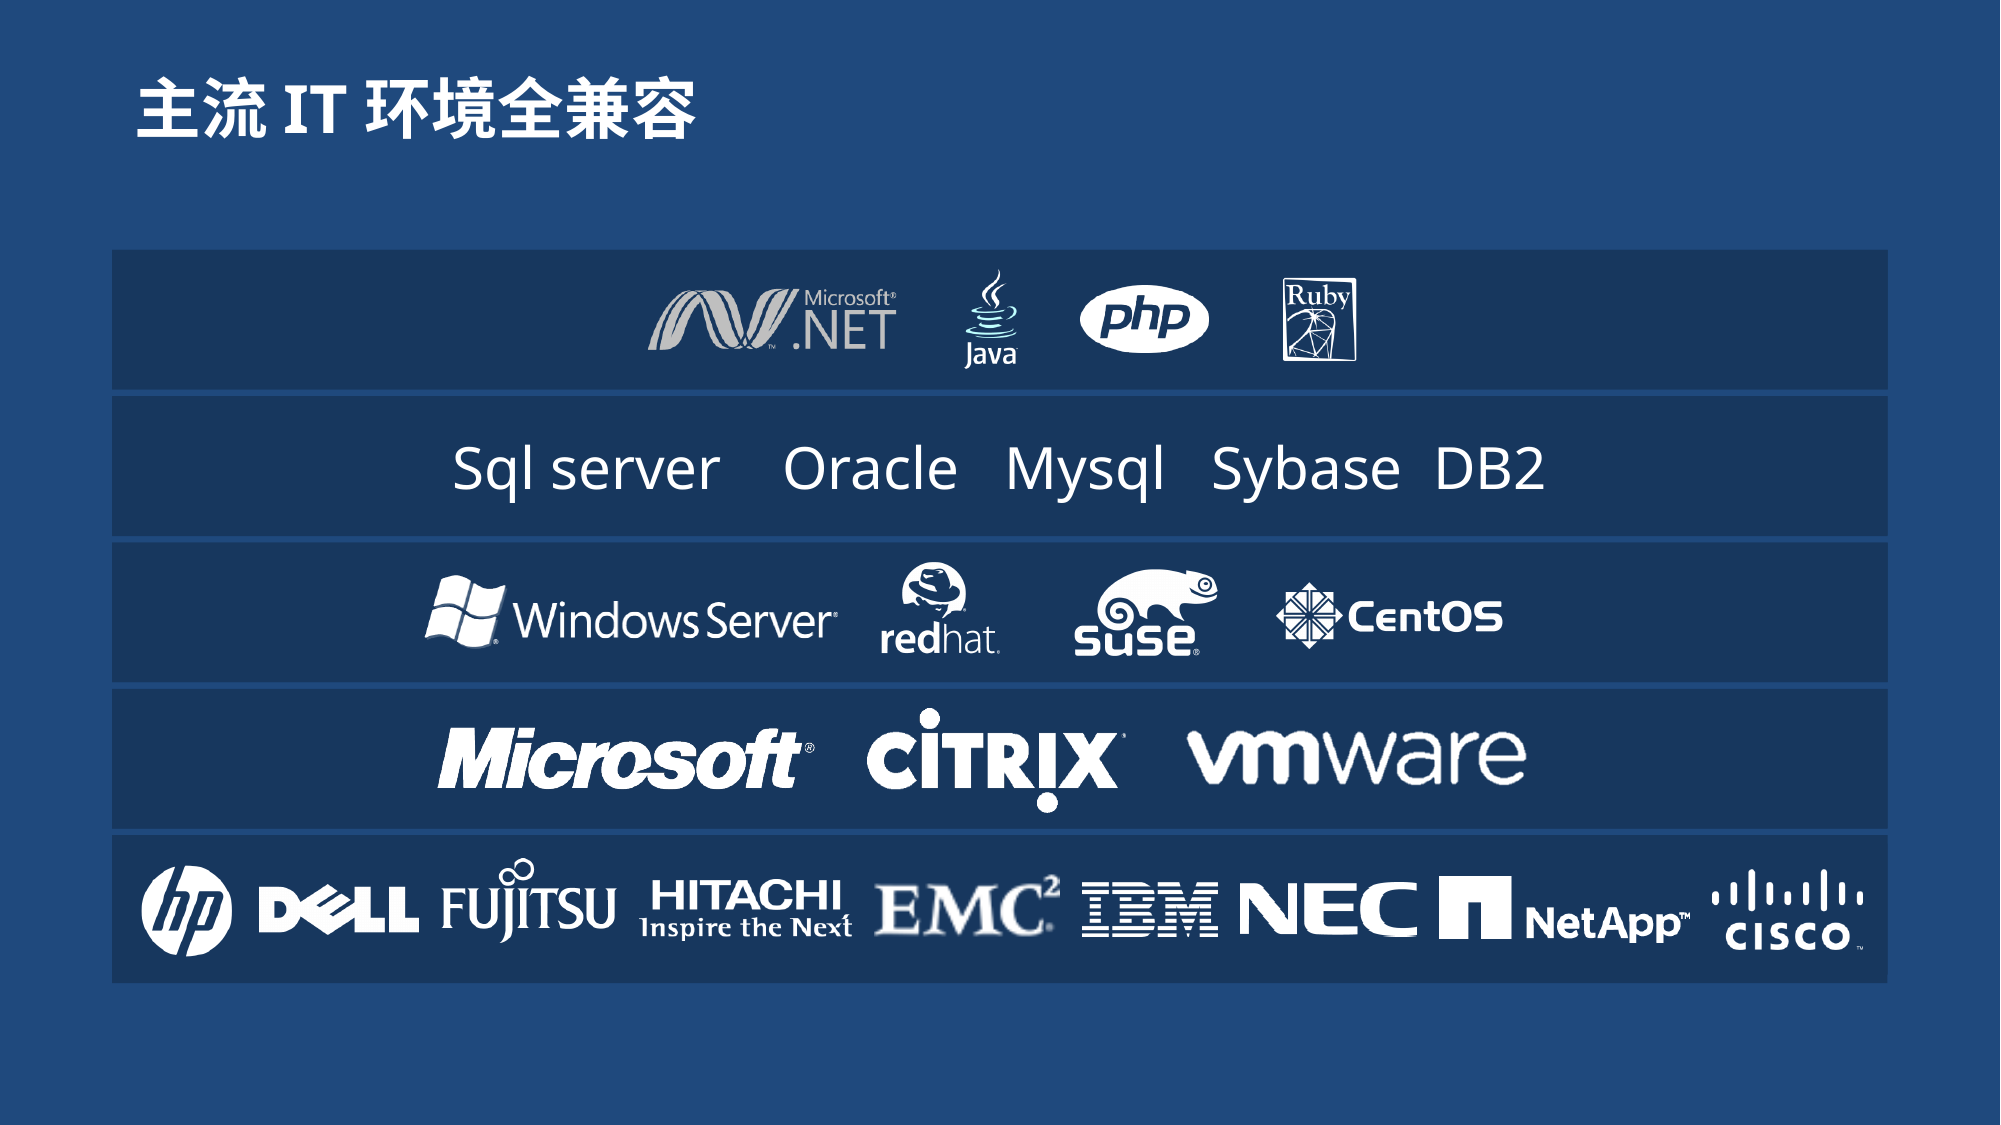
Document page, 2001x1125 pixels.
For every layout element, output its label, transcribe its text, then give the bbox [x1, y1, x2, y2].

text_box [112, 843, 1888, 984]
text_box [112, 249, 1888, 390]
title 主流IT环境全兼容 [119, 47, 726, 177]
text_box Storage & Net [111, 834, 1889, 976]
text_box Sql server Oracle Mysql Sybase DB2 [111, 395, 1888, 537]
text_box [112, 707, 1888, 829]
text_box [112, 518, 1888, 707]
